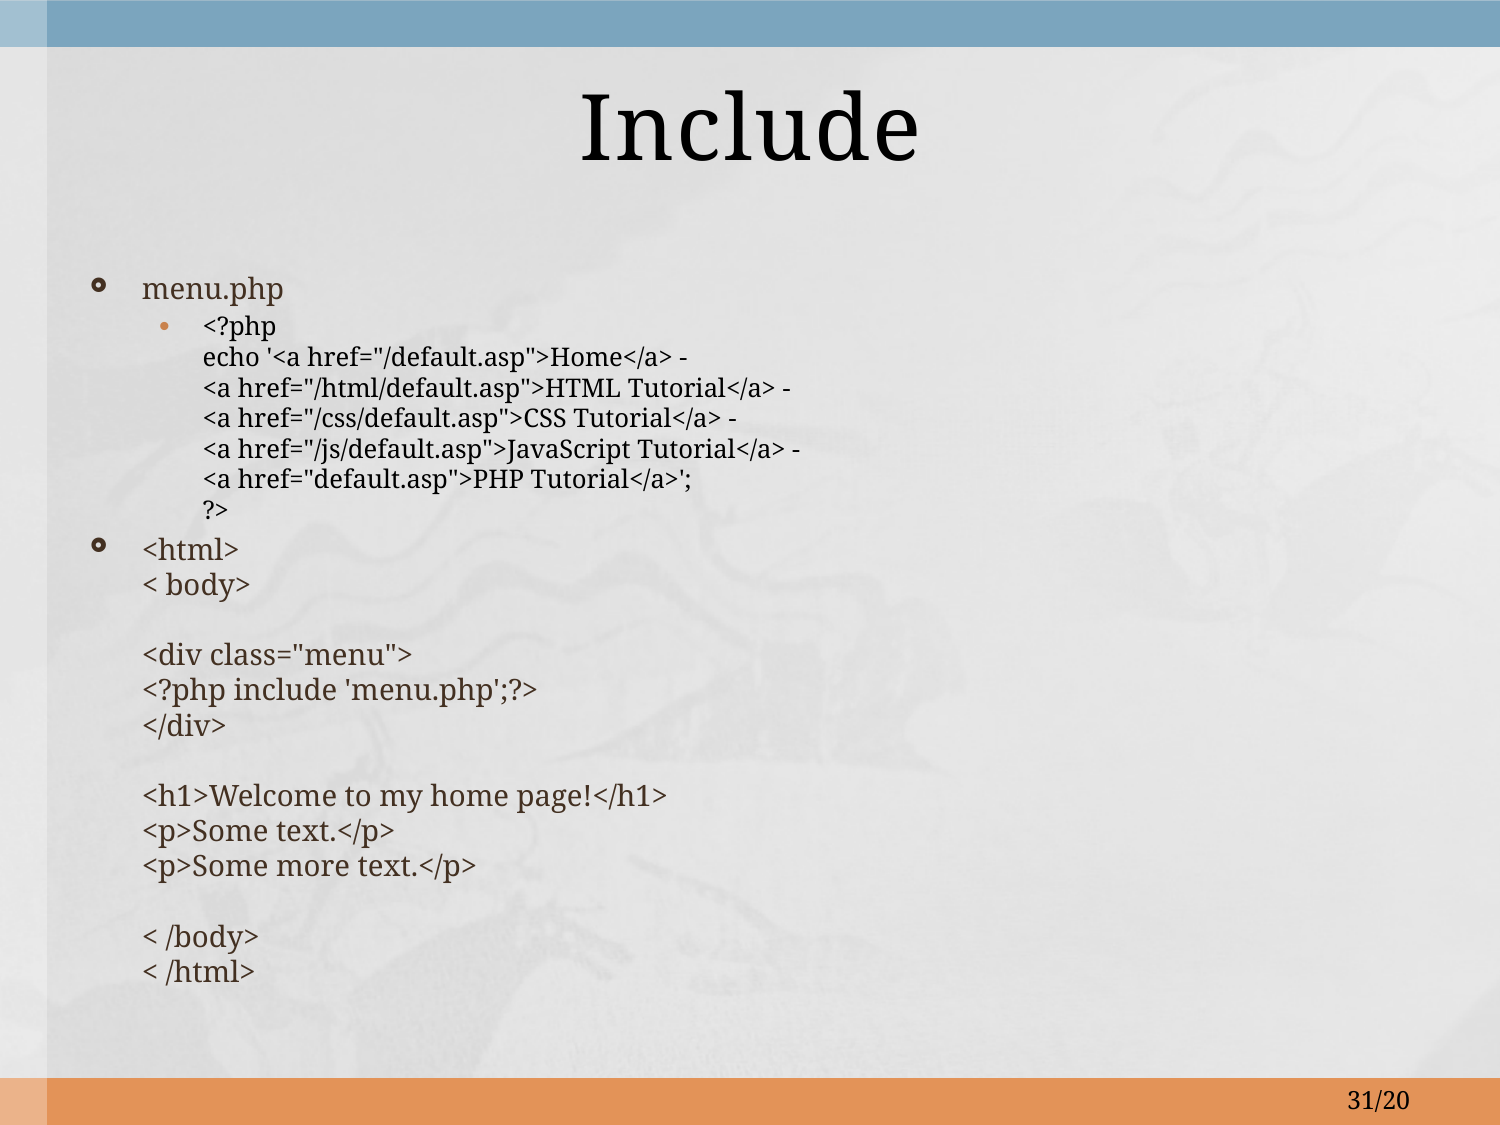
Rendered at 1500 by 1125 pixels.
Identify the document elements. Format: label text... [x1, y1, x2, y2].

list menu.php <?php echo '<a href="/default.asp">Home</a> - <a href="/html/default.asp">HTML Tutorial</a> - <a href="/css/default.asp">CSS Tutorial</a> - <a href="/js/default.asp">JavaScript Tutorial</a> - <a href="default.asp">PHP Tutorial</a>'; ?> <html> < body> <div class="menu"> <?php include 'menu.php';?> </div> <h1>Welcome to my home page!</h1> <p>Some text.</p> <p>Some more text.</p> < /body> < /html> [75, 262, 1425, 1005]
title Include [49, 46, 1454, 202]
slide_number 31/20 [1074, 1078, 1425, 1125]
